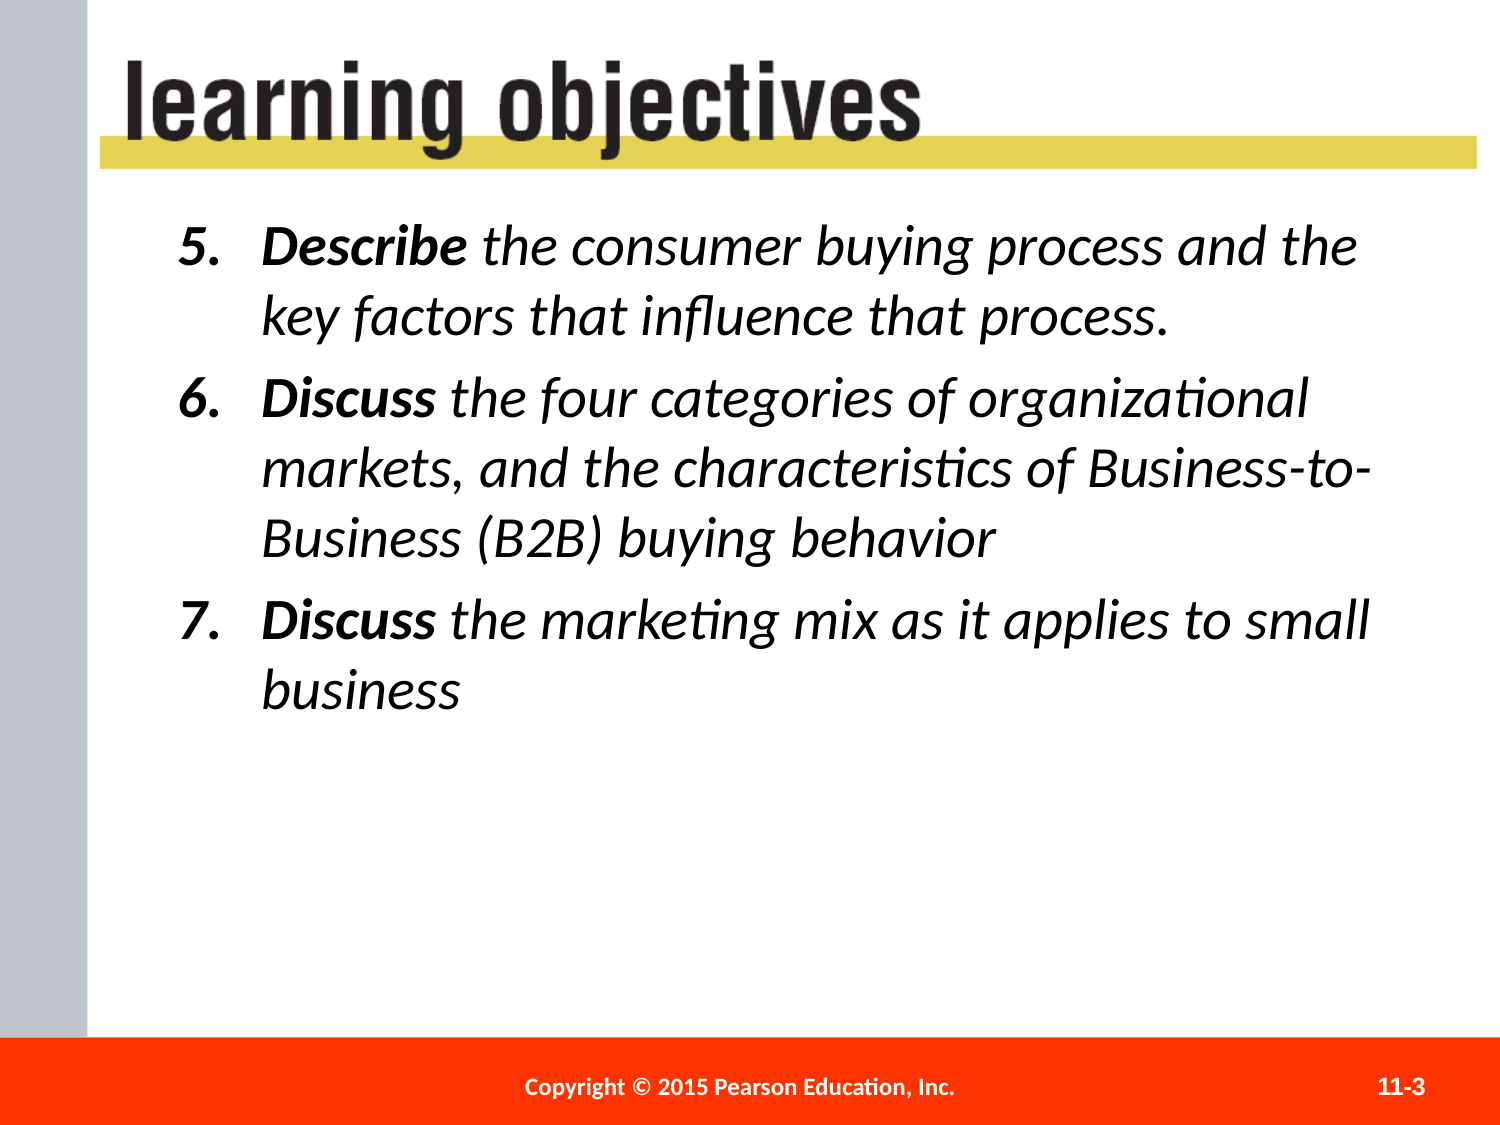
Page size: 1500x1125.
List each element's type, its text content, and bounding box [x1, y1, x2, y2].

list Describe the consumer buying process and the key factors that influence that process. Discuss the four categories of organizational markets, and the characteristics of Business-to-Business (B2B) buying behavior Discuss the marketing mix as it applies to small business [162, 199, 1426, 976]
